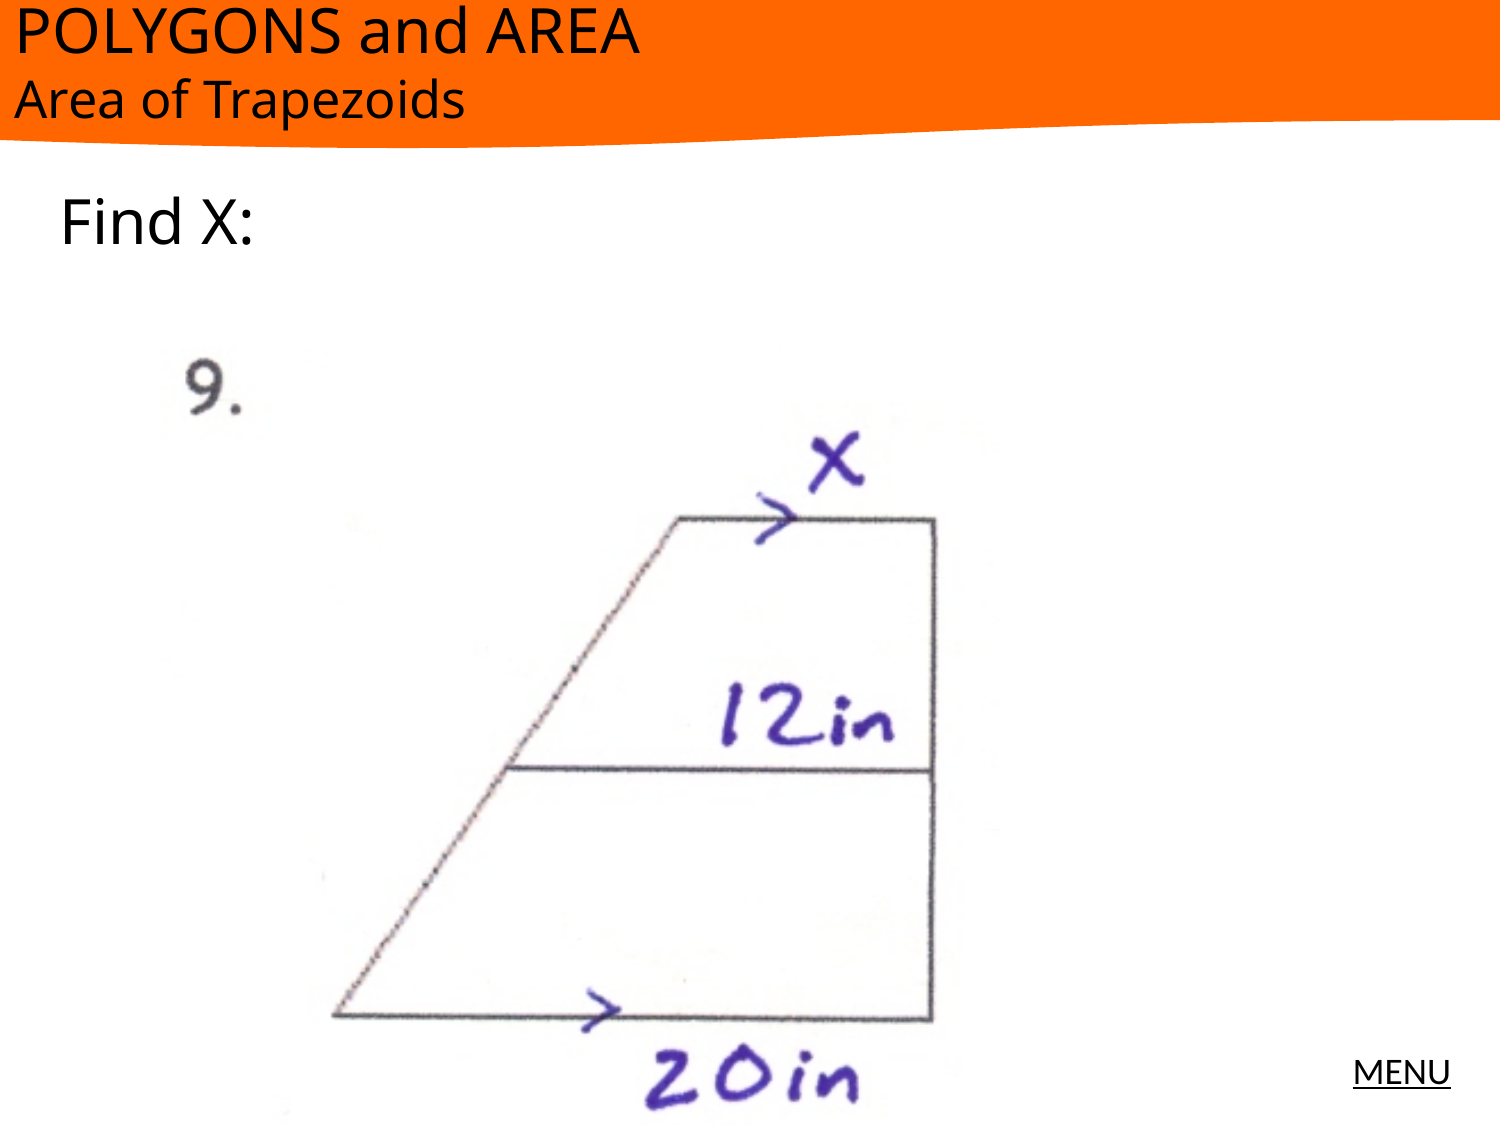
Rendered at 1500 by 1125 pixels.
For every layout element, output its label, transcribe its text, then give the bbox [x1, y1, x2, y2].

picture [149, 345, 1001, 1125]
text_box POLYGONS and AREA Area of Trapezoids [0, 0, 1500, 151]
text_box MENU [1338, 1039, 1467, 1100]
text_box Find X: [44, 174, 271, 265]
